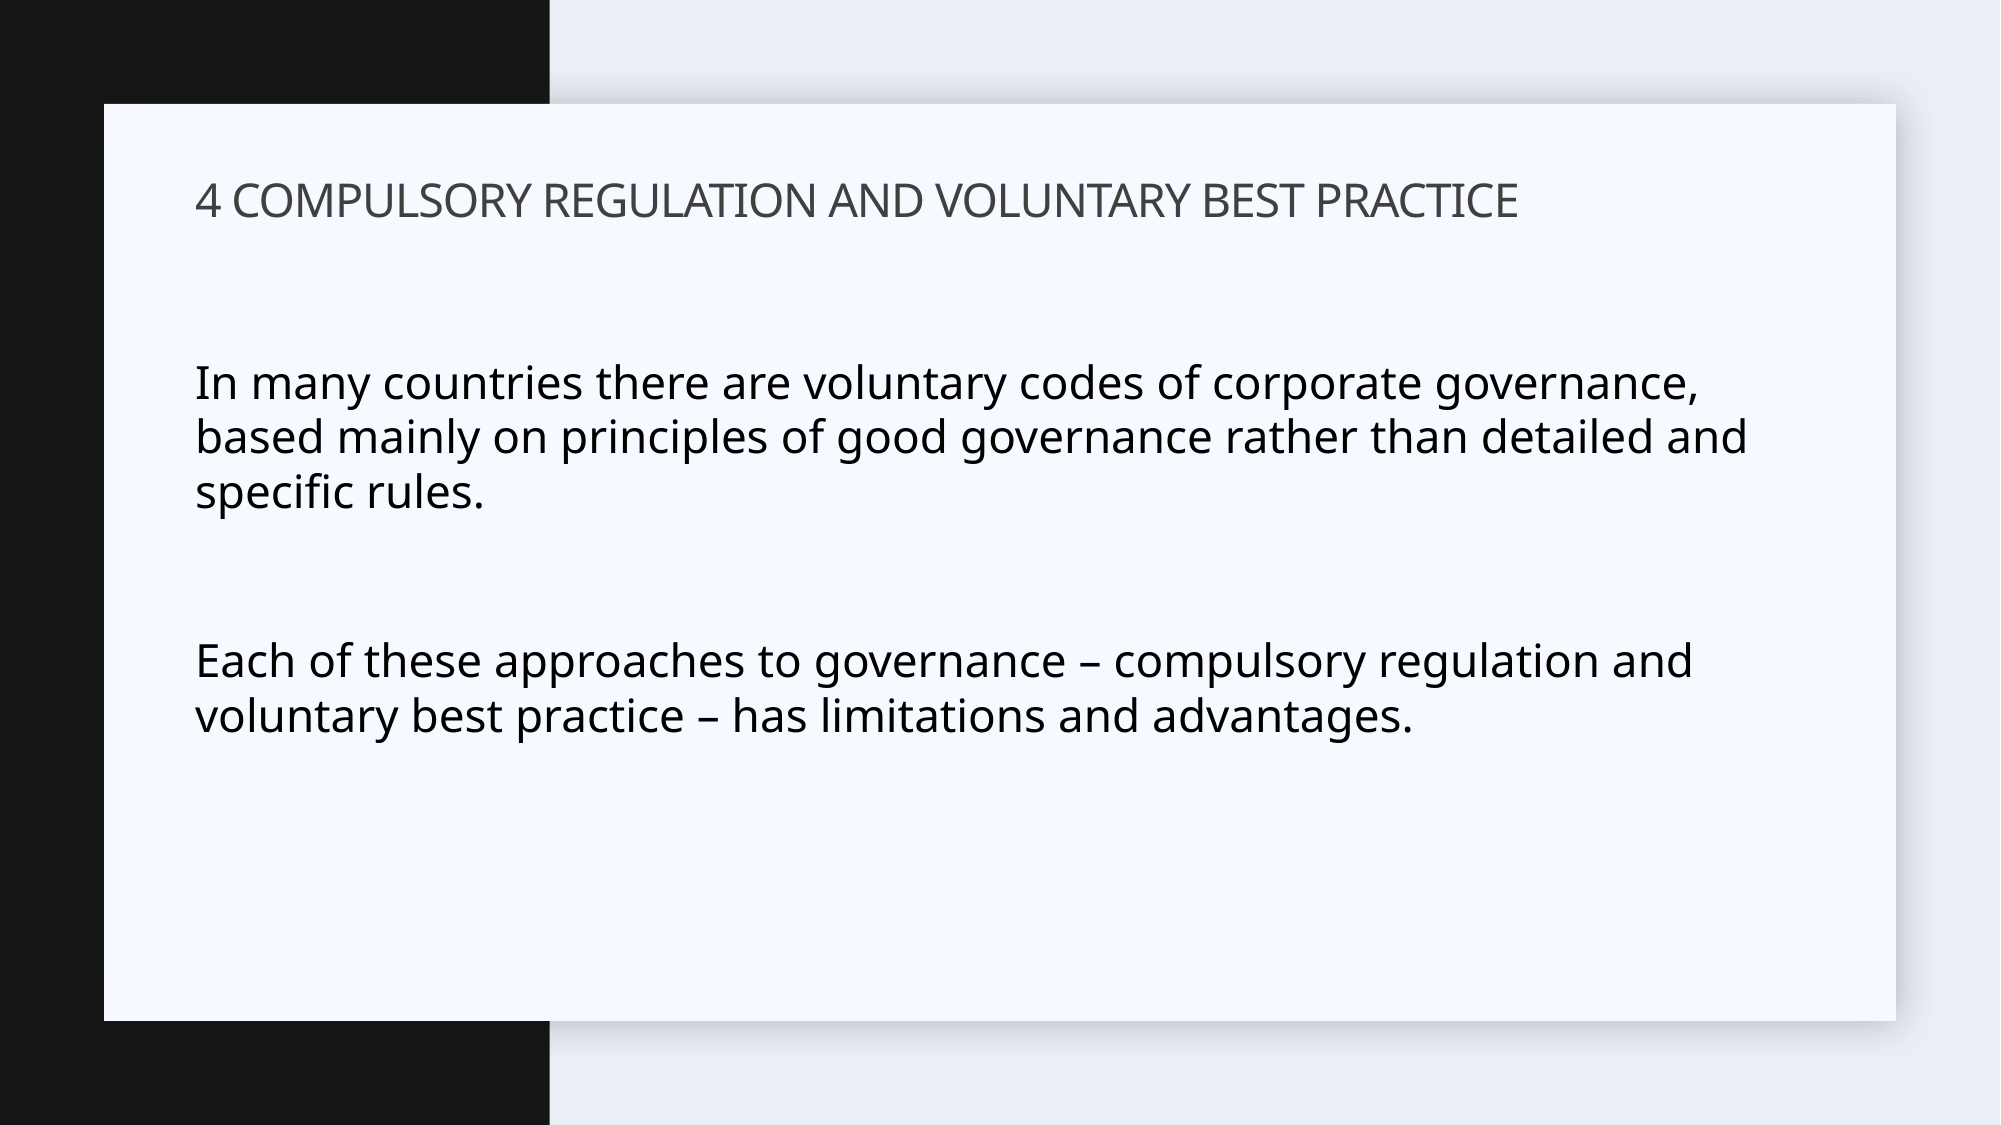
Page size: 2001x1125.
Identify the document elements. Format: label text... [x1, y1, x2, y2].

title 4 Compulsory regulation and voluntary best practice [180, 154, 1830, 251]
list In many countries there are voluntary codes of corporate governance, based mainly on principles of good governance rather than detailed and speciﬁc rules. Each of these approaches to governance – compulsory regulation and voluntary best practice – has limitations and advantages. [180, 345, 1830, 963]
